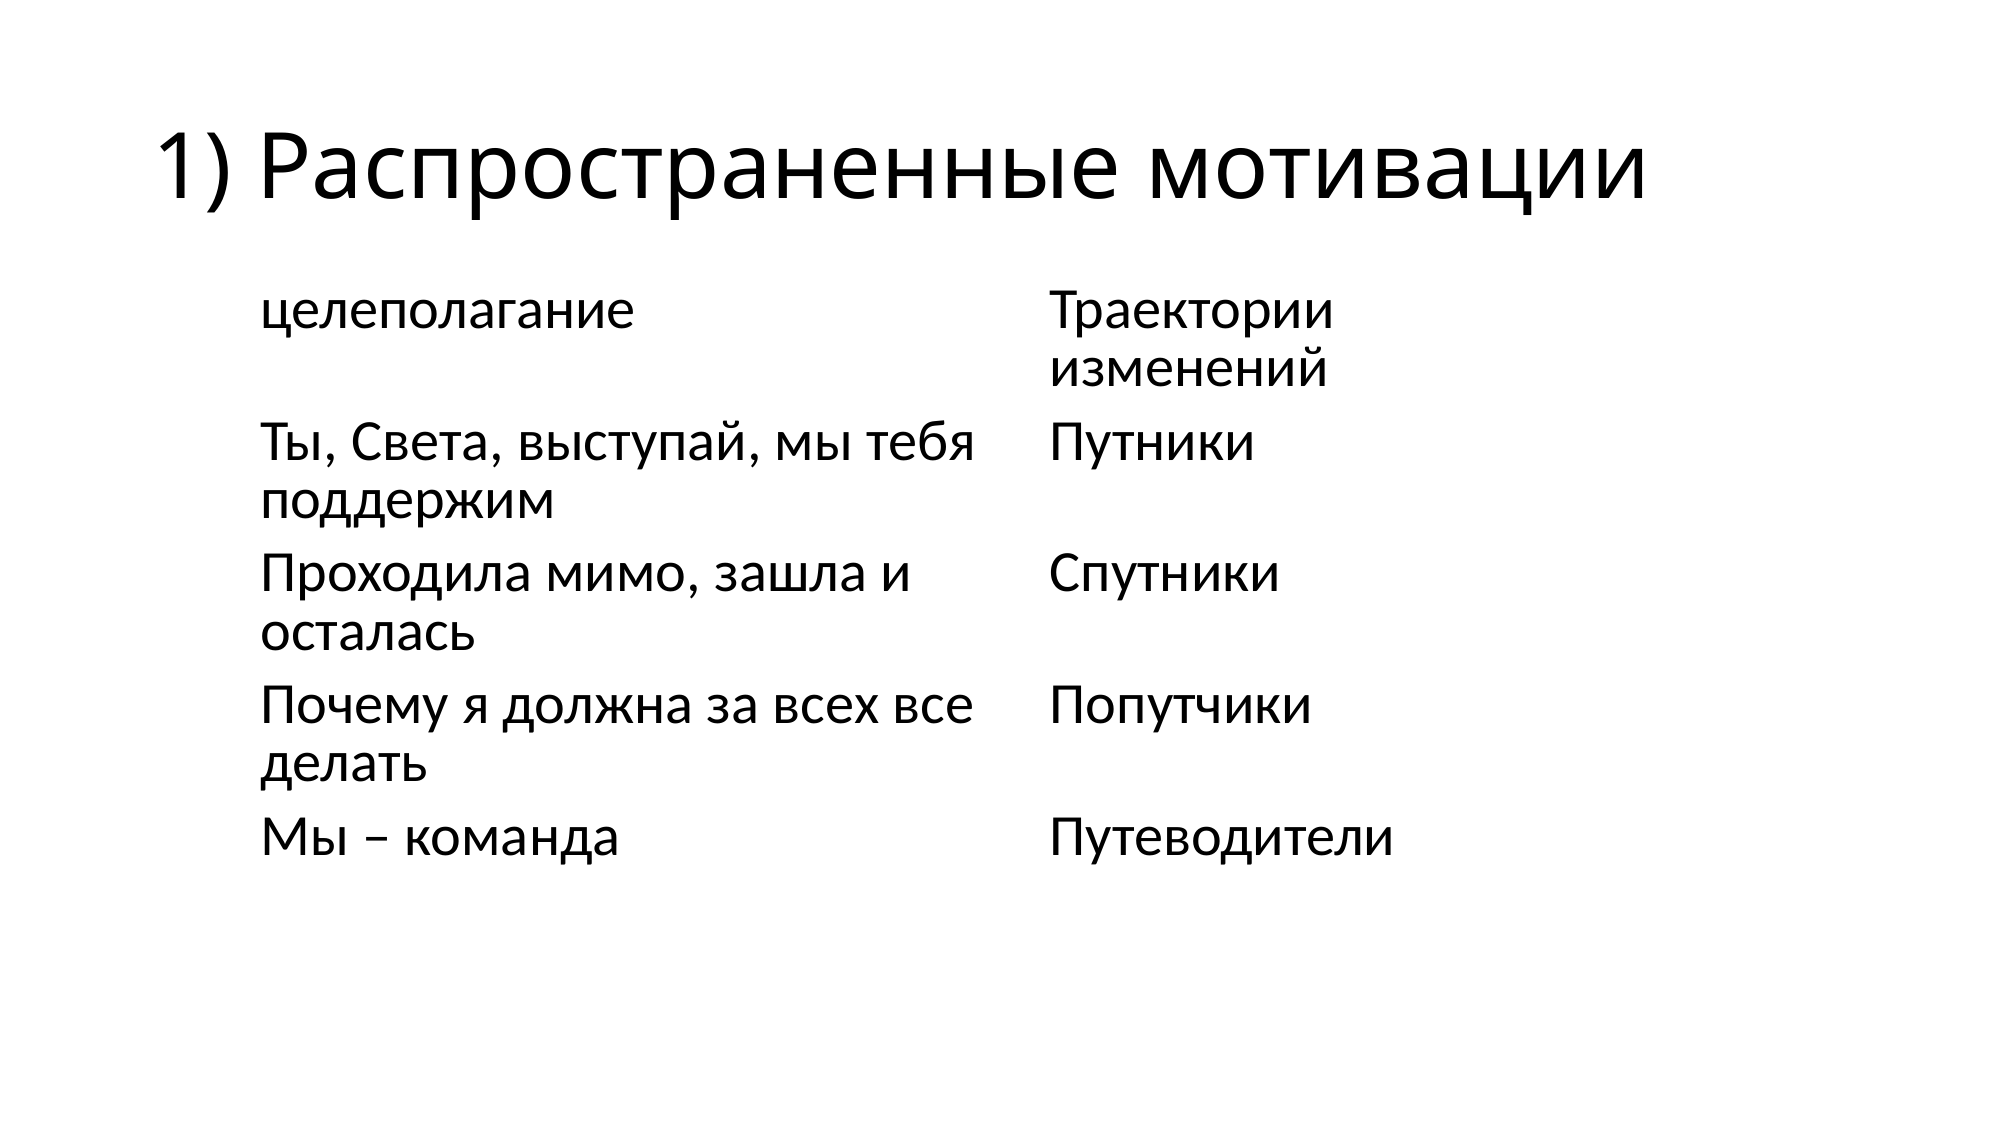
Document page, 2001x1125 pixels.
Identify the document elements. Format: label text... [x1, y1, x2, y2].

table_header целеполагание [246, 277, 1035, 409]
table_cell Мы – команда [246, 804, 1035, 877]
table_cell Путеводители [1035, 804, 1579, 877]
table_cell Почему я должна за всех все делать [246, 672, 1035, 804]
table_cell Путники [1035, 409, 1579, 541]
title 1) Распространенные мотивации [137, 59, 1863, 277]
table_cell Спутники [1035, 541, 1579, 672]
table_header Траектории изменений [1035, 277, 1579, 409]
table_cell Ты, Света, выступай, мы тебя поддержим [246, 409, 1035, 541]
table_cell Попутчики [1035, 672, 1579, 804]
table_cell Проходила мимо, зашла и осталась [246, 541, 1035, 672]
list [137, 277, 1863, 992]
